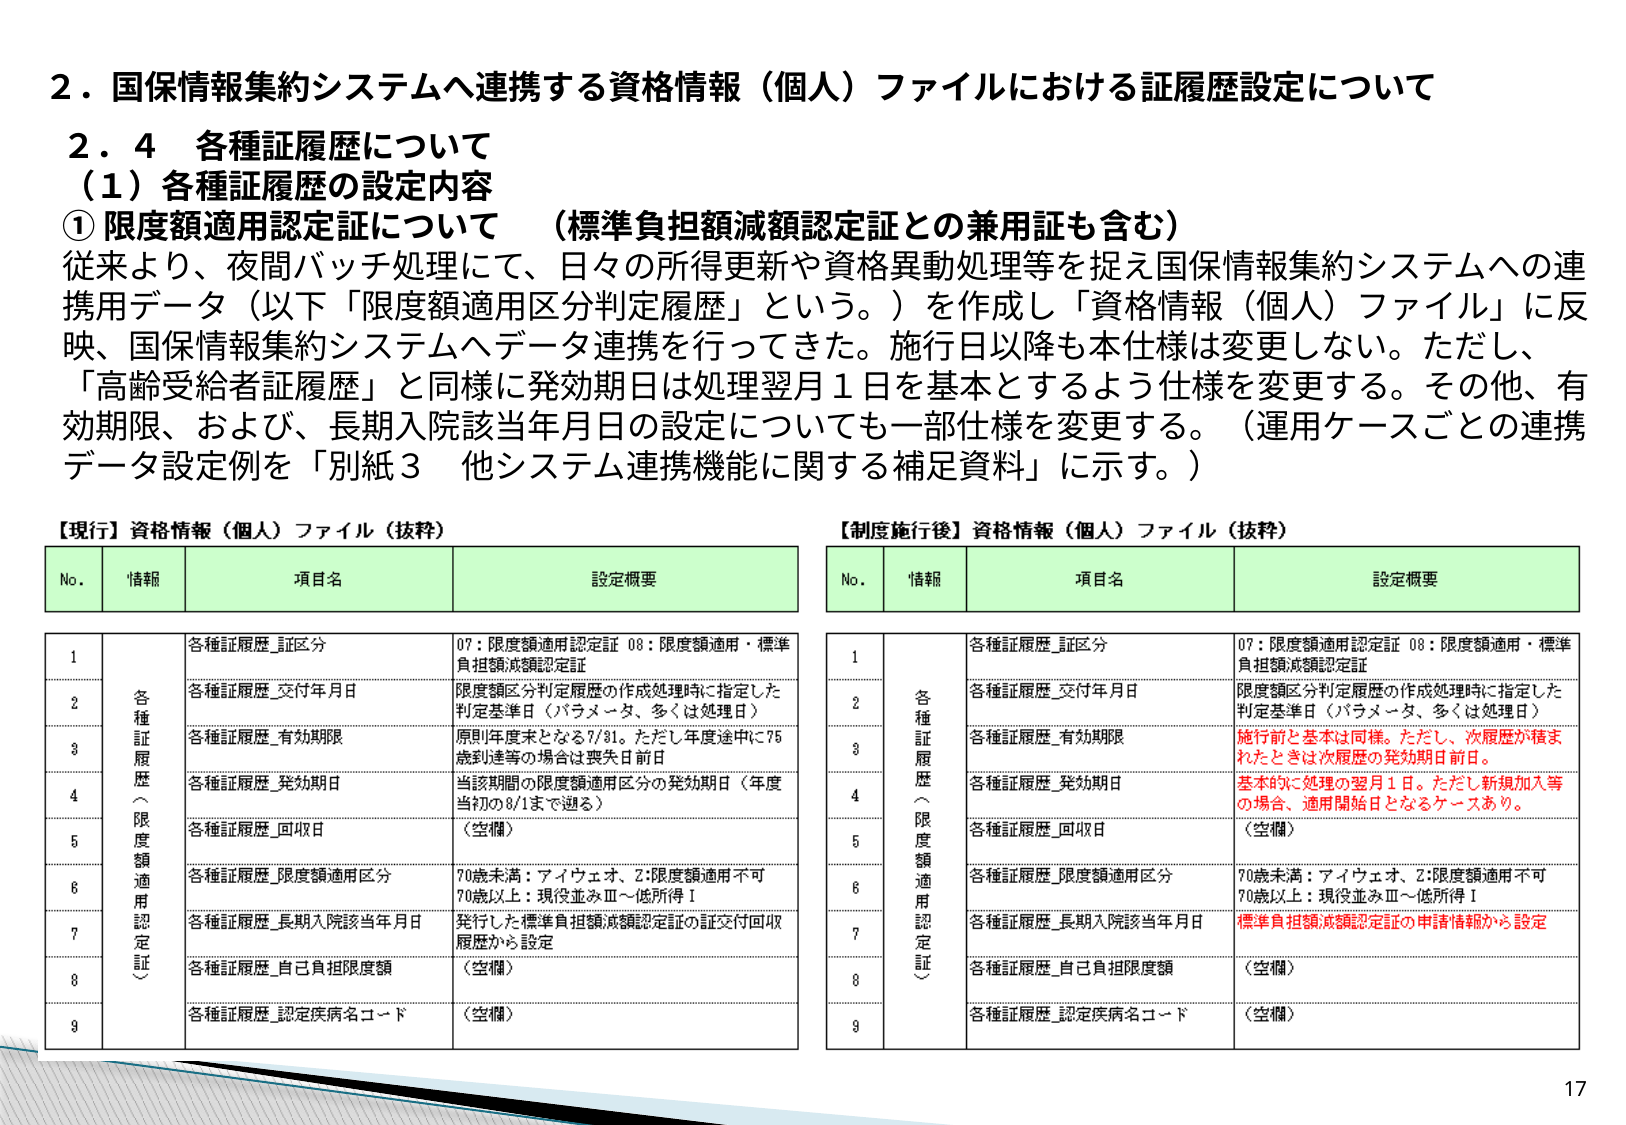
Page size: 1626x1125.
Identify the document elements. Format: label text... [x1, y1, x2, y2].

slide_number 16 [1536, 1051, 1602, 1112]
picture [465, 1106, 510, 1113]
picture [37, 512, 1587, 1063]
text_box ２．４ 各種証履歴について （１）各種証履歴の設定内容 ①限度額適用認定証について （標準負担額減額認定証との兼用証も含む） 従来より、夜間バッチ処理にて、日々の所得更新や資格異動処理等を捉え国保情報集約システムへの連携用データ（以下「限度額適用区分判定履歴」という。）を作成し「資格情報（個人）ファイル」に反映、国保情報集約システムへデータ連携を行ってきた。施行日以降も本仕様は変更しない。ただし、「高齢受給者証履歴」と同様に発効期日は処理翌月１日を基本とするよう仕様を変更する。その他、有効期限、および、長期入院該当年月日の設定についても一部仕様を変更する。（運用ケースごとの連携データ設定例を「別紙３ 他システム連携機能に関する補足資料」に示す。） [47, 118, 1614, 493]
text_box ２．国保情報集約システムへ連携する資格情報（個人）ファイルにおける証履歴設定について [29, 58, 1483, 114]
